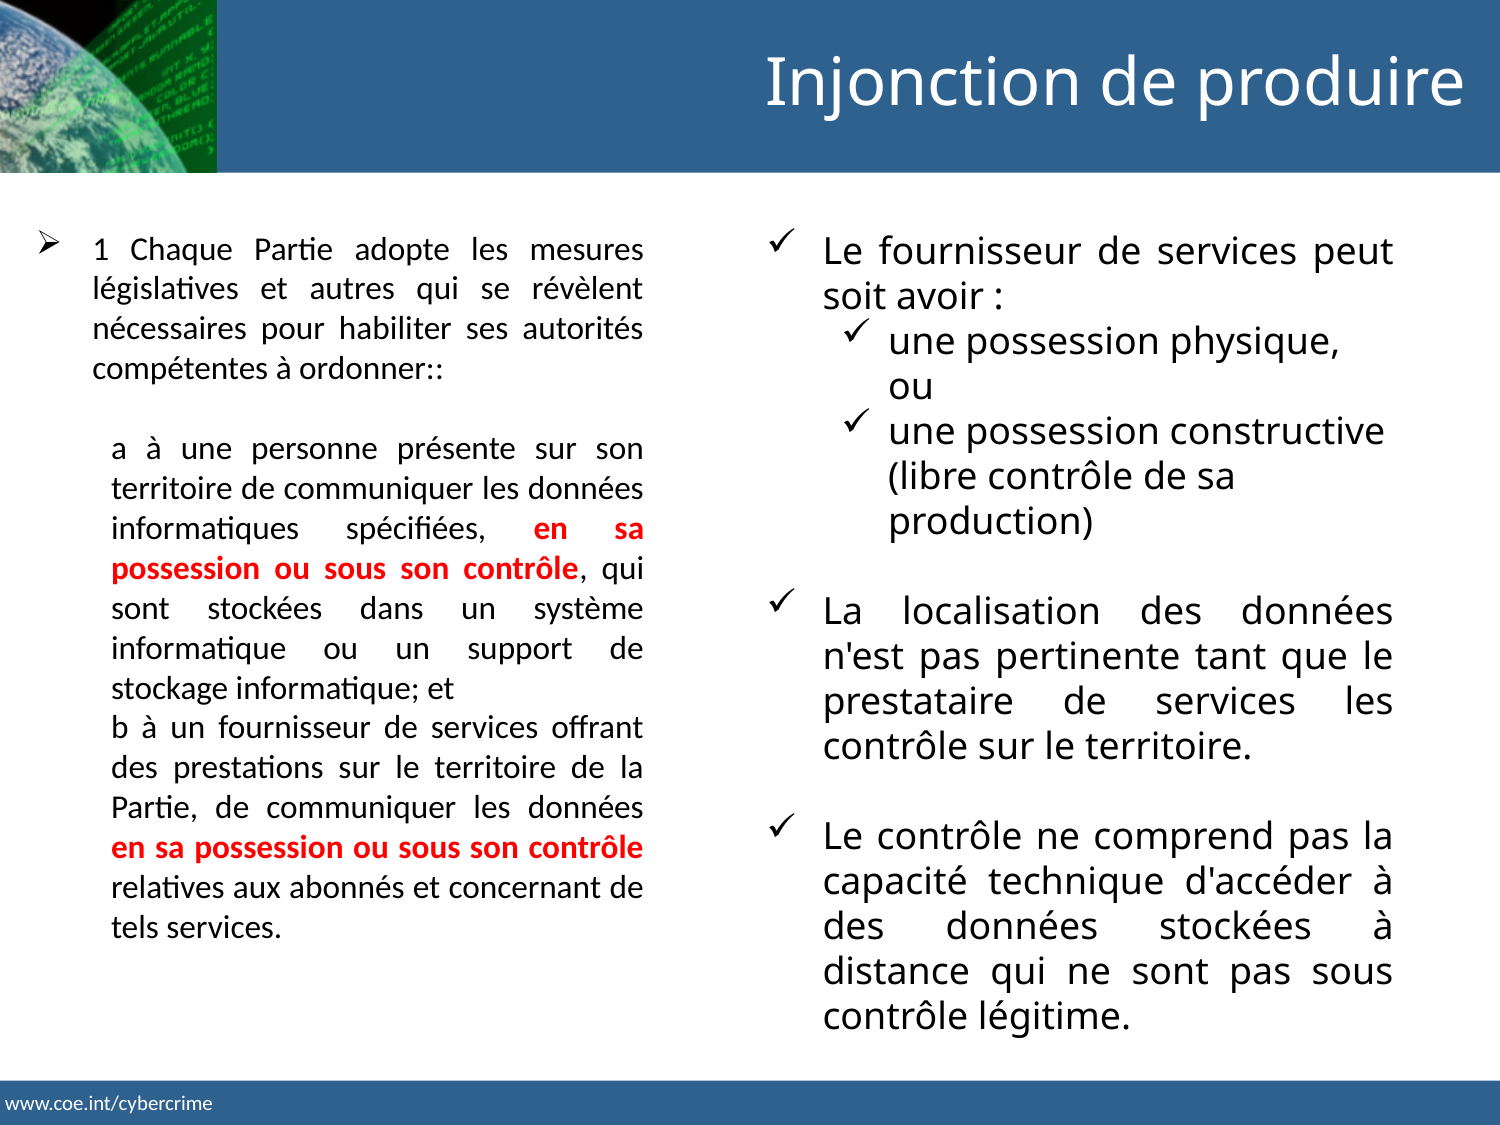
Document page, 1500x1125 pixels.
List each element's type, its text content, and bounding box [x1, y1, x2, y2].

text_box 1 Chaque Partie adopte les mesures législatives et autres qui se révèlent nécessaires pour habiliter ses autorités compétentes à ordonner:: a à une personne présente sur son territoire de communiquer les données informatiques spécifiées, en sa possession ou sous son contrôle, qui sont stockées dans un système informatique ou un support de stockage informatique; et b à un fournisseur de services offrant des prestations sur le territoire de la Partie, de communiquer les données en sa possession ou sous son contrôle relatives aux abonnés et concernant de tels services. [21, 219, 660, 953]
text_box Injonction de produire [230, 31, 1483, 126]
text_box Le fournisseur de services peut soit avoir : une possession physique, ou une possession constructive (libre contrôle de sa production) La localisation des données n'est pas pertinente tant que le prestataire de services les contrôle sur le territoire. Le contrôle ne comprend pas la capacité technique d'accéder à des données stockées à distance qui ne sont pas sous contrôle légitime. [751, 219, 1409, 1044]
picture [0, 0, 217, 173]
